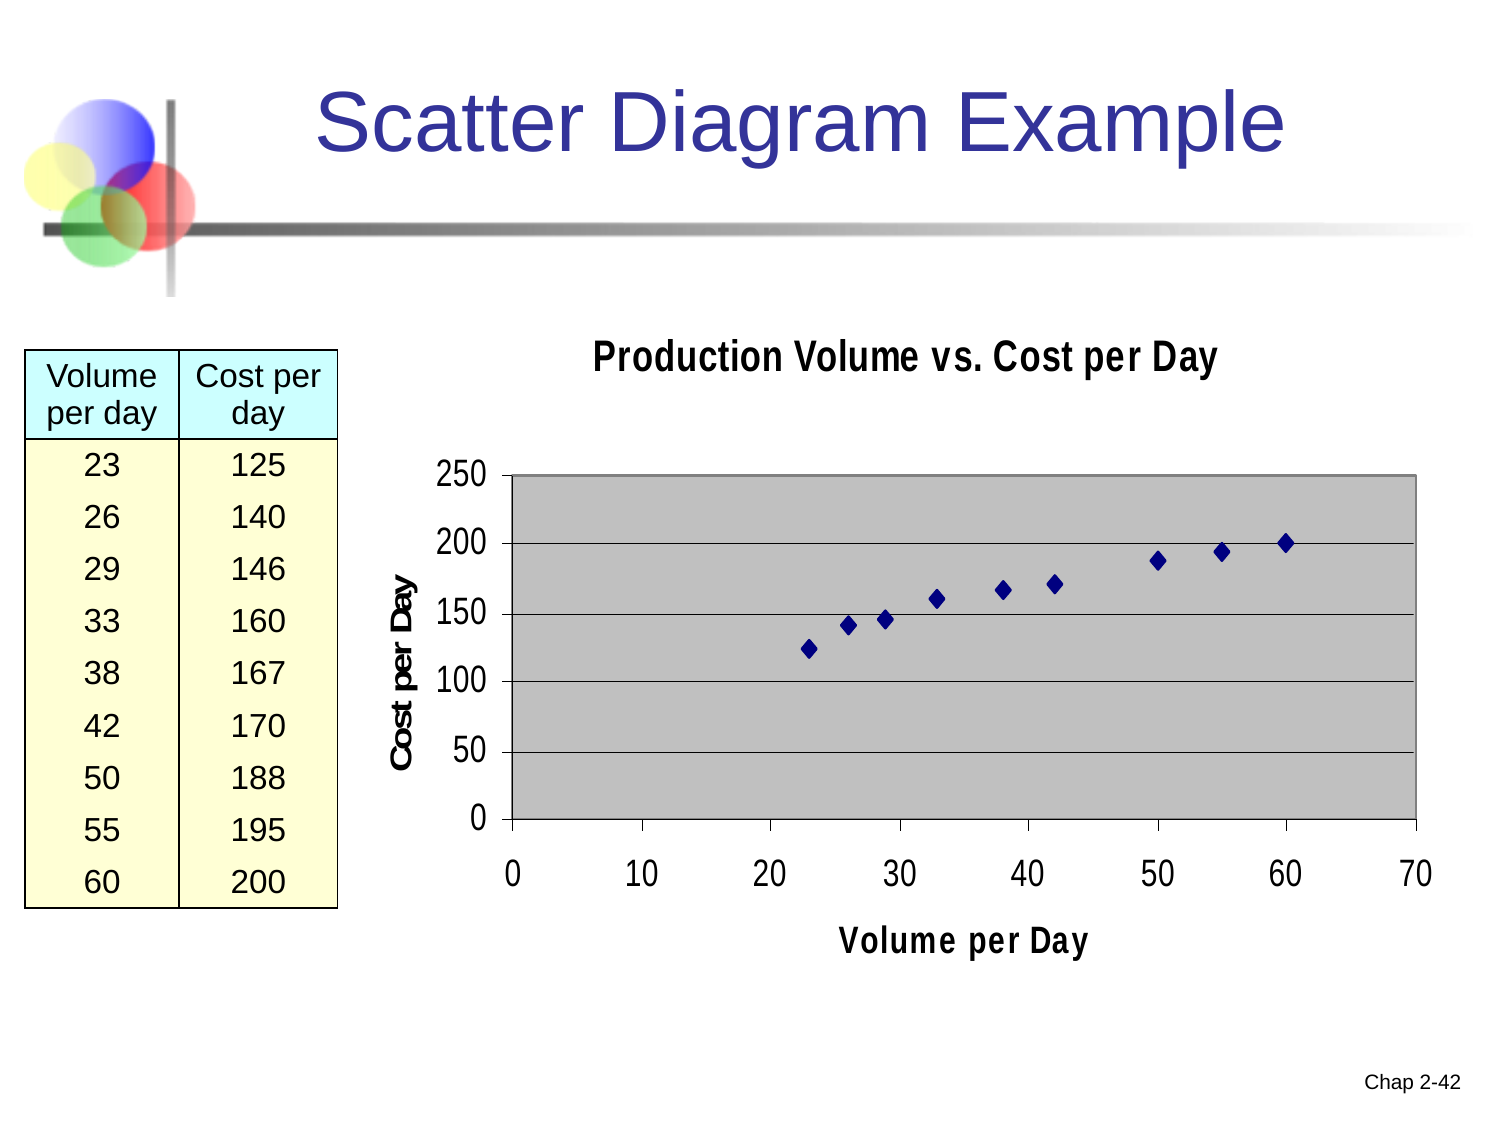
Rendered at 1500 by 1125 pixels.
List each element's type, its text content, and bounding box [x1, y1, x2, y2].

table_cell 29 [26, 543, 178, 595]
table_cell 146 [180, 543, 332, 595]
table_header Cost per day [180, 351, 332, 438]
table_cell 42 [26, 700, 178, 752]
table_cell 23 [26, 440, 178, 491]
table_cell 195 [180, 804, 332, 856]
table_cell 50 [26, 752, 178, 804]
table_cell 26 [26, 491, 178, 543]
table_cell 167 [180, 647, 332, 700]
table_cell 33 [26, 595, 178, 647]
title Scatter Diagram Example [162, 49, 1442, 176]
picture [24, 99, 1475, 297]
table_cell 55 [26, 804, 178, 856]
table_cell 160 [180, 595, 332, 647]
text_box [337, 287, 1476, 1026]
slide_number Chap 2-42 [1162, 1049, 1476, 1101]
table_cell 38 [26, 647, 178, 700]
table_cell 140 [180, 491, 332, 543]
table_cell 188 [180, 752, 332, 804]
table_cell 200 [180, 856, 332, 907]
table_cell 125 [180, 440, 332, 491]
table_cell 60 [26, 856, 178, 907]
table_header Volume per day [26, 351, 178, 438]
table_cell 170 [180, 700, 332, 752]
